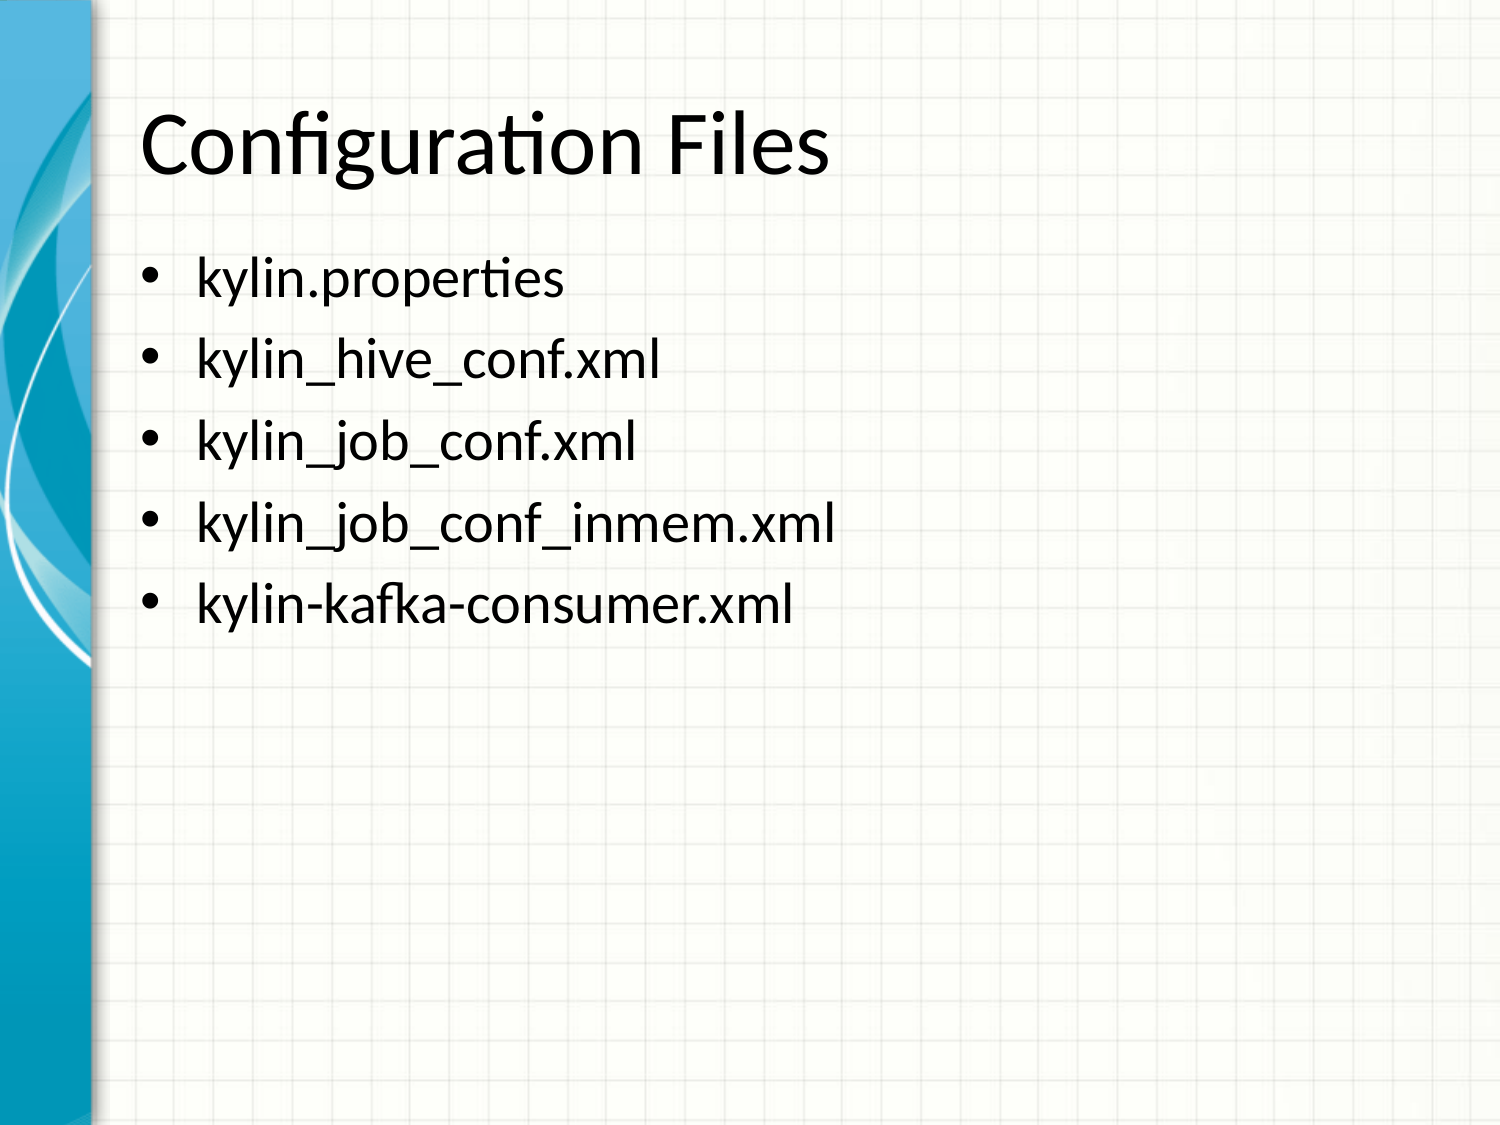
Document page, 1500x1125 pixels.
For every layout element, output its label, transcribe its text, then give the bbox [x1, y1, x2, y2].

title Configuration Files [125, 44, 1450, 231]
list kylin.properties kylin_hive_conf.xml kylin_job_conf.xml kylin_job_conf_inmem.xml kylin-kafka-consumer.xml [125, 231, 1450, 1013]
picture [0, 0, 1500, 1125]
